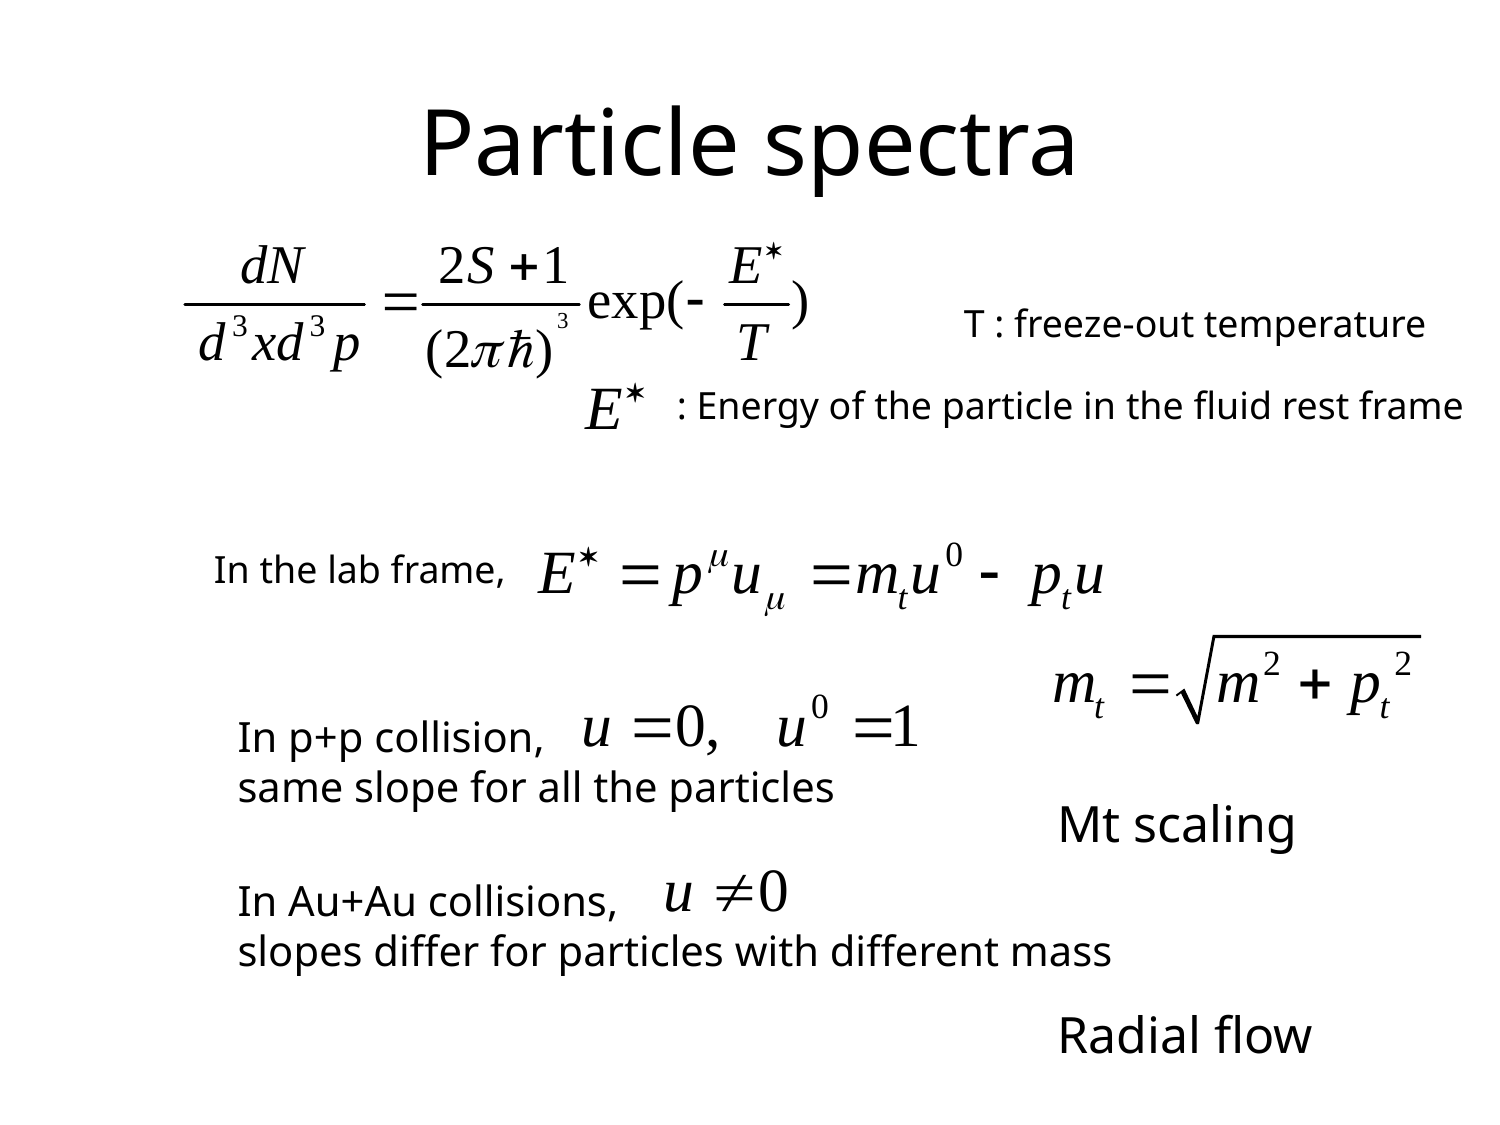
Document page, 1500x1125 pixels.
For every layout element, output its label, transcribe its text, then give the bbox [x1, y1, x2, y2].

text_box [655, 855, 800, 928]
text_box In p+p collision, same slope for all the particles [222, 703, 903, 818]
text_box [1042, 620, 1434, 739]
text_box In Au+Au collisions, slopes differ for particles with different mass [222, 867, 1254, 982]
text_box Mt scaling [1042, 785, 1383, 860]
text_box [573, 679, 928, 773]
text_box T : freeze-out temperature [949, 292, 1500, 353]
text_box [527, 527, 1118, 630]
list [175, 222, 818, 392]
text_box Radial flow [1042, 996, 1442, 1071]
text_box In the lab frame, [199, 538, 521, 599]
text_box : Energy of the particle in the fluid rest frame [662, 374, 1500, 435]
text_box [573, 363, 657, 441]
title Particle spectra [75, 45, 1425, 233]
